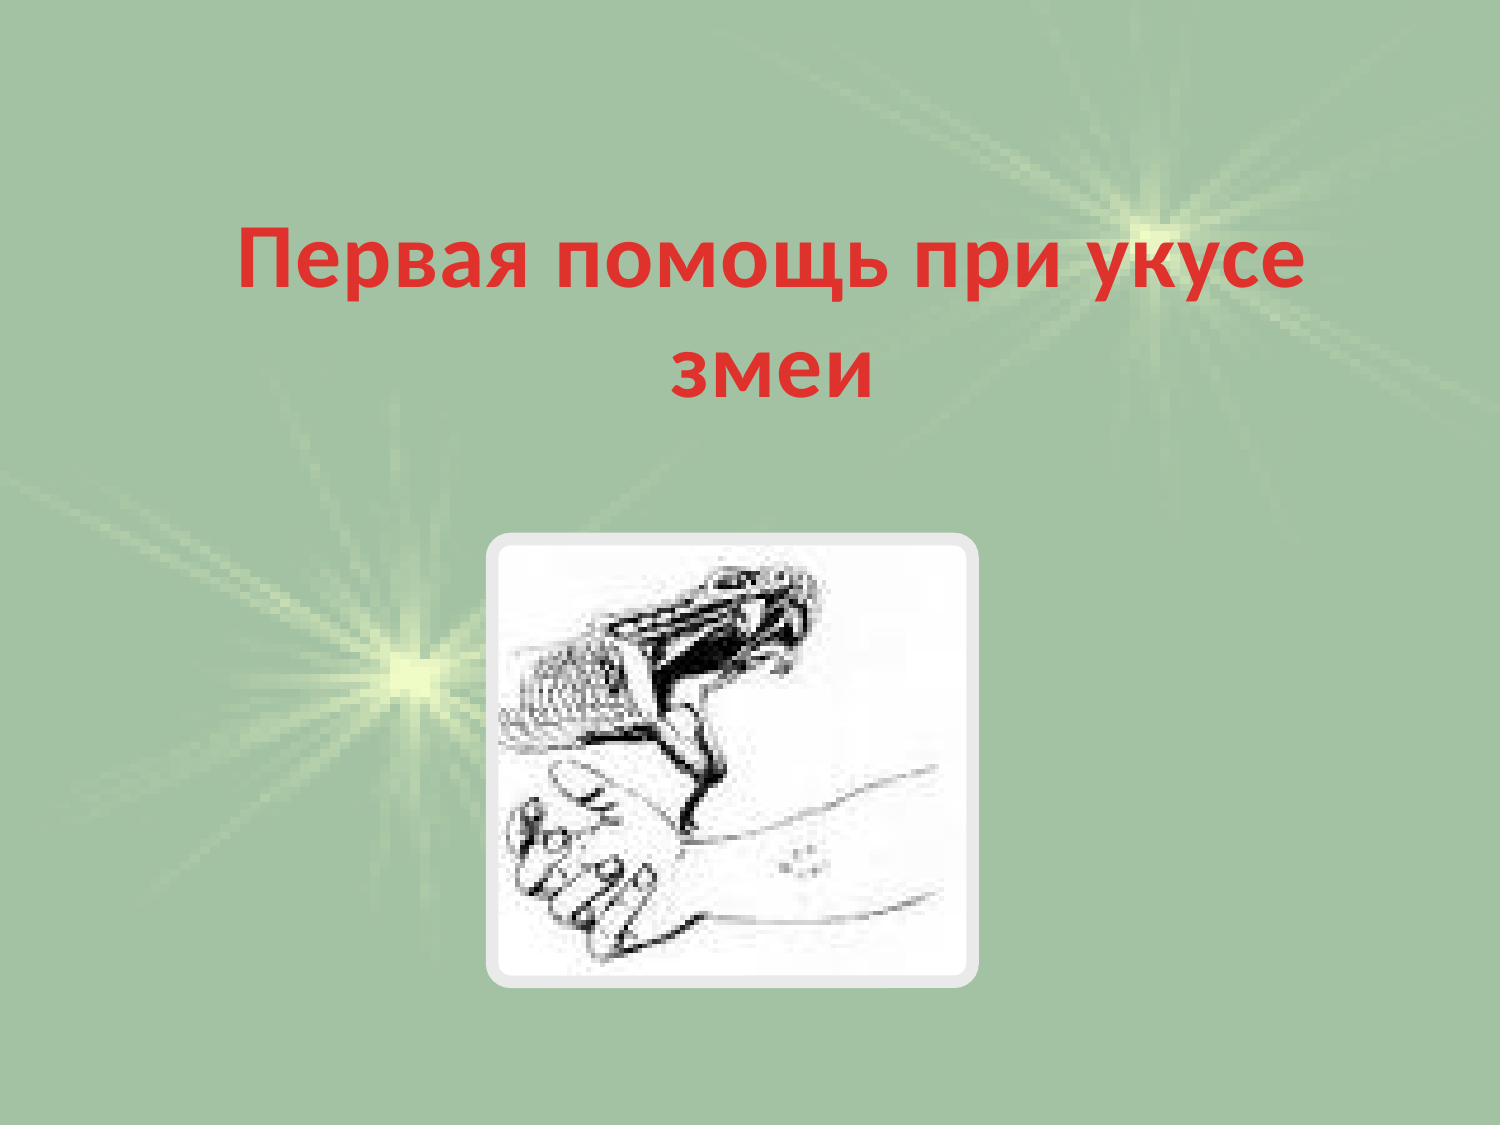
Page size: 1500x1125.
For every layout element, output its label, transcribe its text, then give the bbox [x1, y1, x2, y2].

title Первая помощь при укусе змеи [117, 222, 1430, 499]
picture [0, 0, 1500, 1125]
